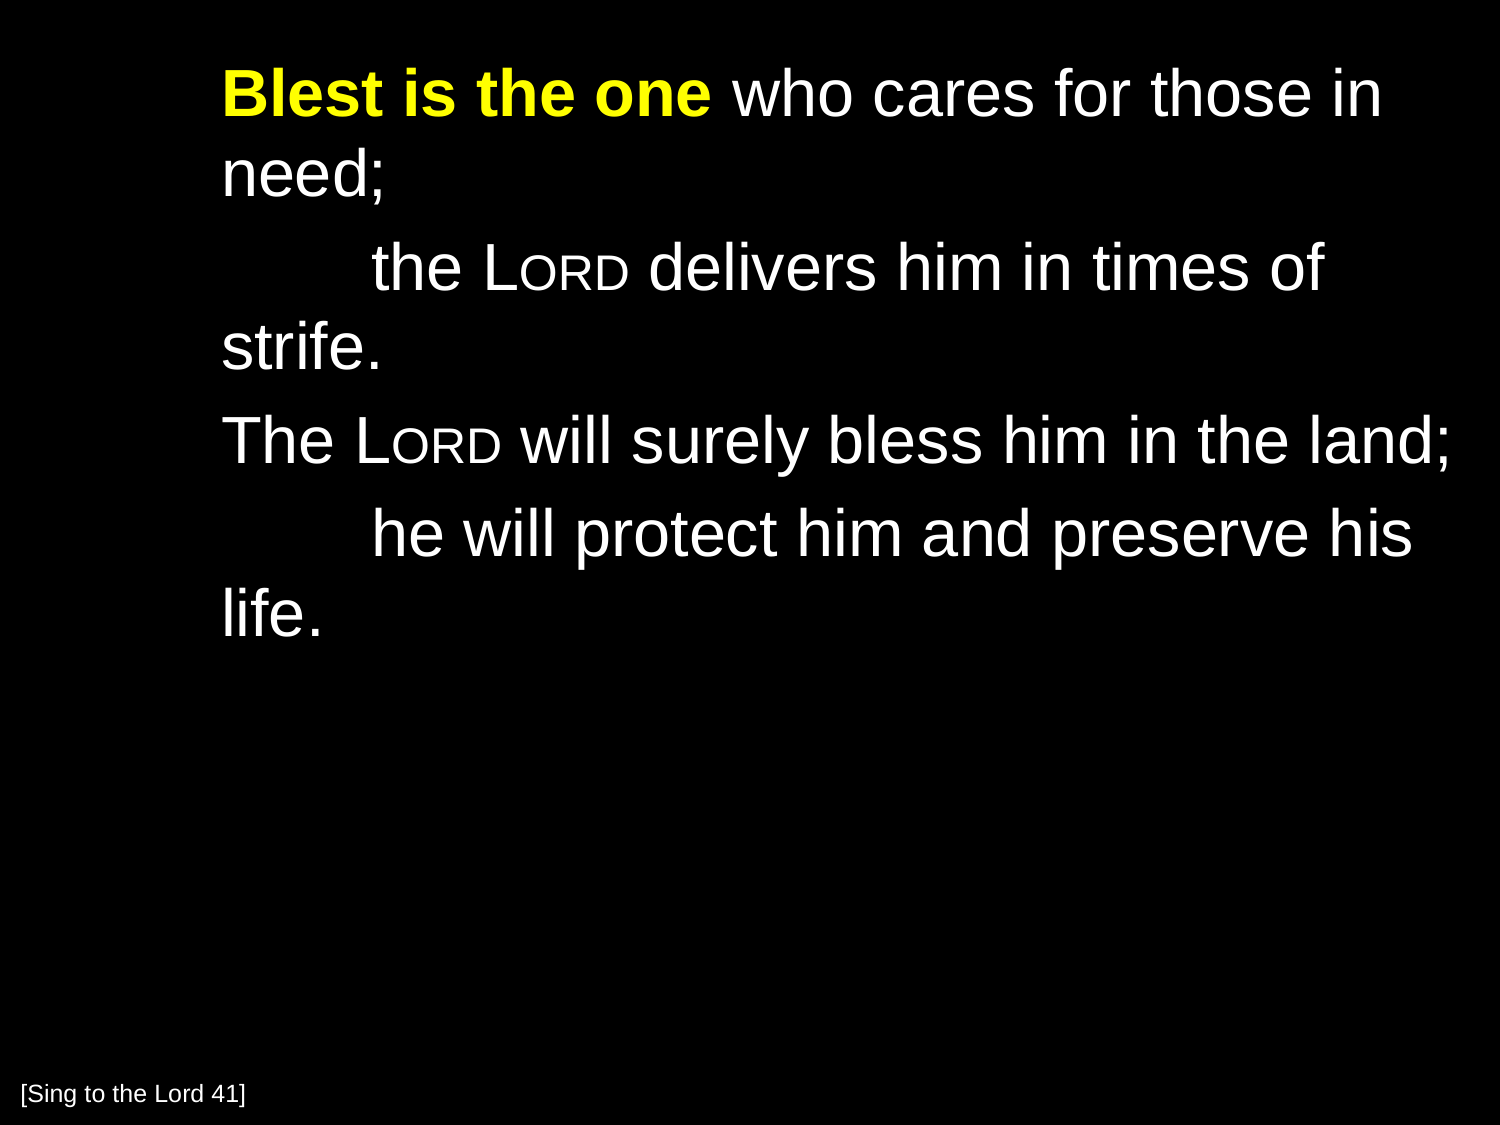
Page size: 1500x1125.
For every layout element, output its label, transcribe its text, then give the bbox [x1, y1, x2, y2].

text_box [Sing to the Lord 41] [5, 1070, 526, 1115]
list Blest is the one who cares for those in need; the Lord delivers him in times of strife. The Lord will surely bless him in the land; he will protect him and preserve his life. [0, 42, 1500, 1047]
